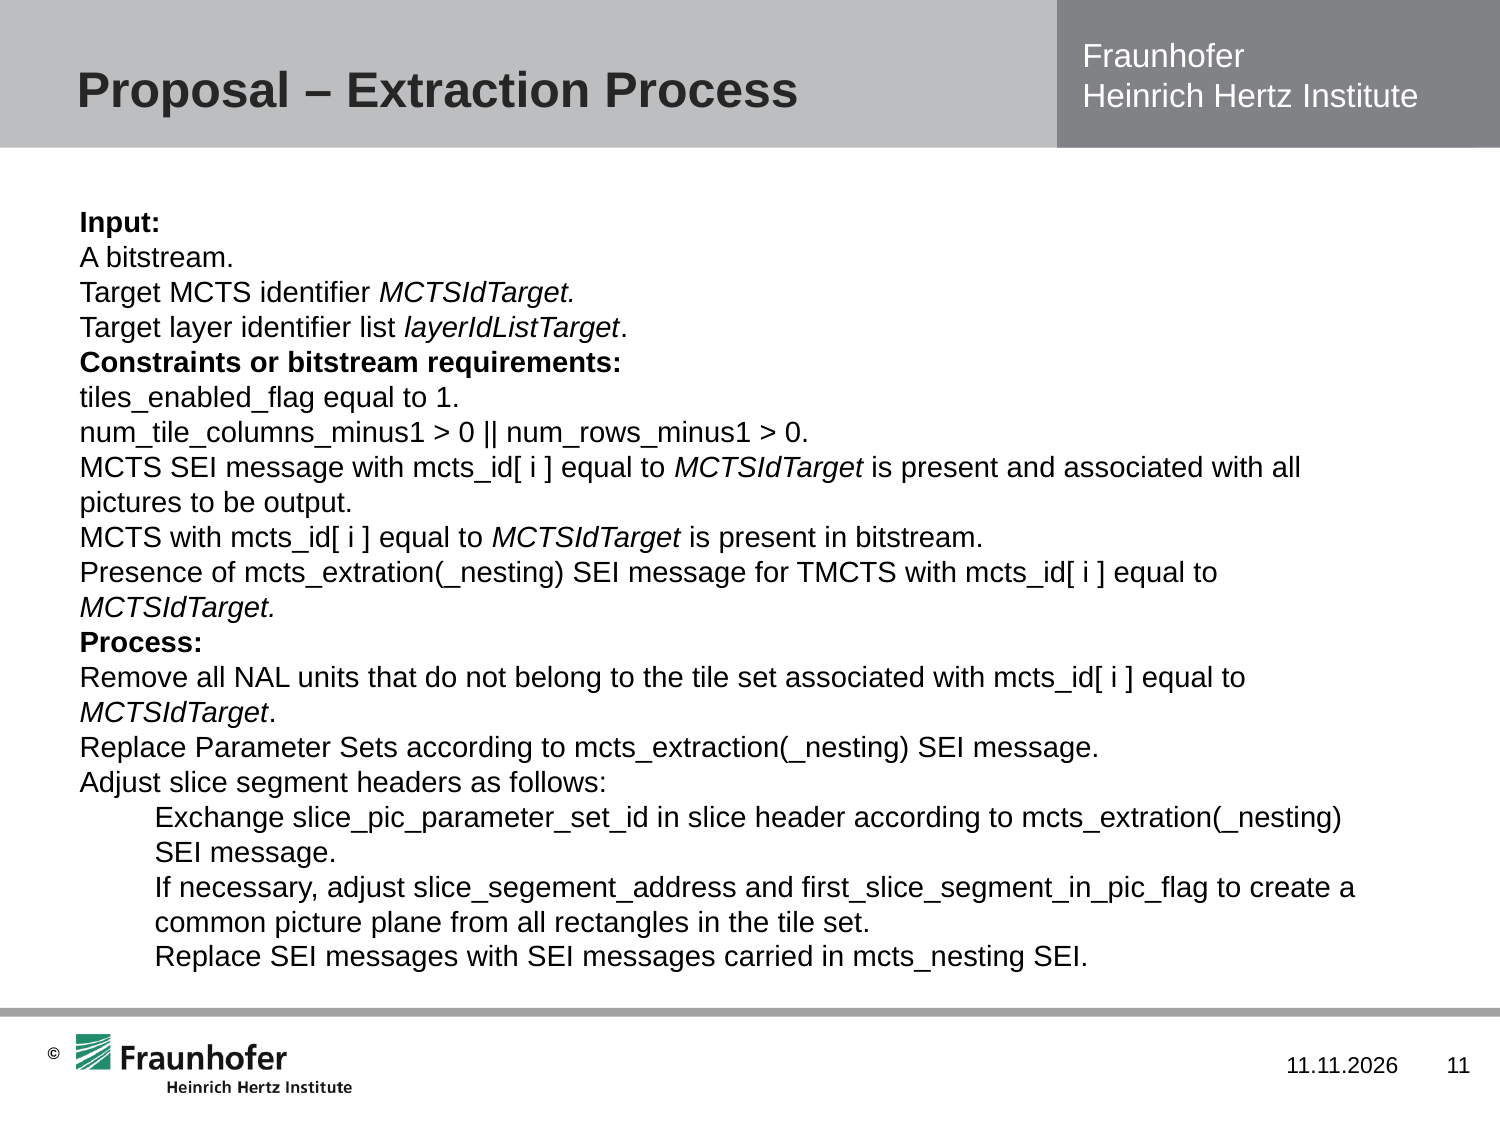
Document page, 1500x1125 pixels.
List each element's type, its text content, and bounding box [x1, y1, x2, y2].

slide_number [1019, 1034, 1394, 1094]
slide_number 11 [1394, 1034, 1471, 1094]
picture [76, 1034, 352, 1093]
text_box Input: A bitstream. Target MCTS identifier MCTSIdTarget. Target layer identifier list layerIdListTarget. Constraints or bitstream requirements: tiles_enabled_flag equal to 1. num_tile_columns_minus1 > 0 || num_rows_minus1 > 0. MCTS SEI message with mcts_id[ i ] equal to MCTSIdTarget is present and associated with all pictures to be output. MCTS with mcts_id[ i ] equal to MCTSIdTarget is present in bitstream. Presence of mcts_extration(_nesting) SEI message for TMCTS with mcts_id[ i ] equal to MCTSIdTarget. Process: Remove all NAL units that do not belong to the tile set associated with mcts_id[ i ] equal to MCTSIdTarget. Replace Parameter Sets according to mcts_extraction(_nesting) SEI message. Adjust slice segment headers as follows: Exchange slice_pic_parameter_set_id in slice header according to mcts_extration(_nesting) SEI message. If necessary, adjust slice_segement_address and first_slice_segment_in_pic_flag to create a common picture plane from all rectangles in the tile set. Replace SEI messages with SEI messages carried in mcts_nesting SEI. [64, 196, 1400, 981]
title Proposal – Extraction Process [76, 58, 1022, 118]
